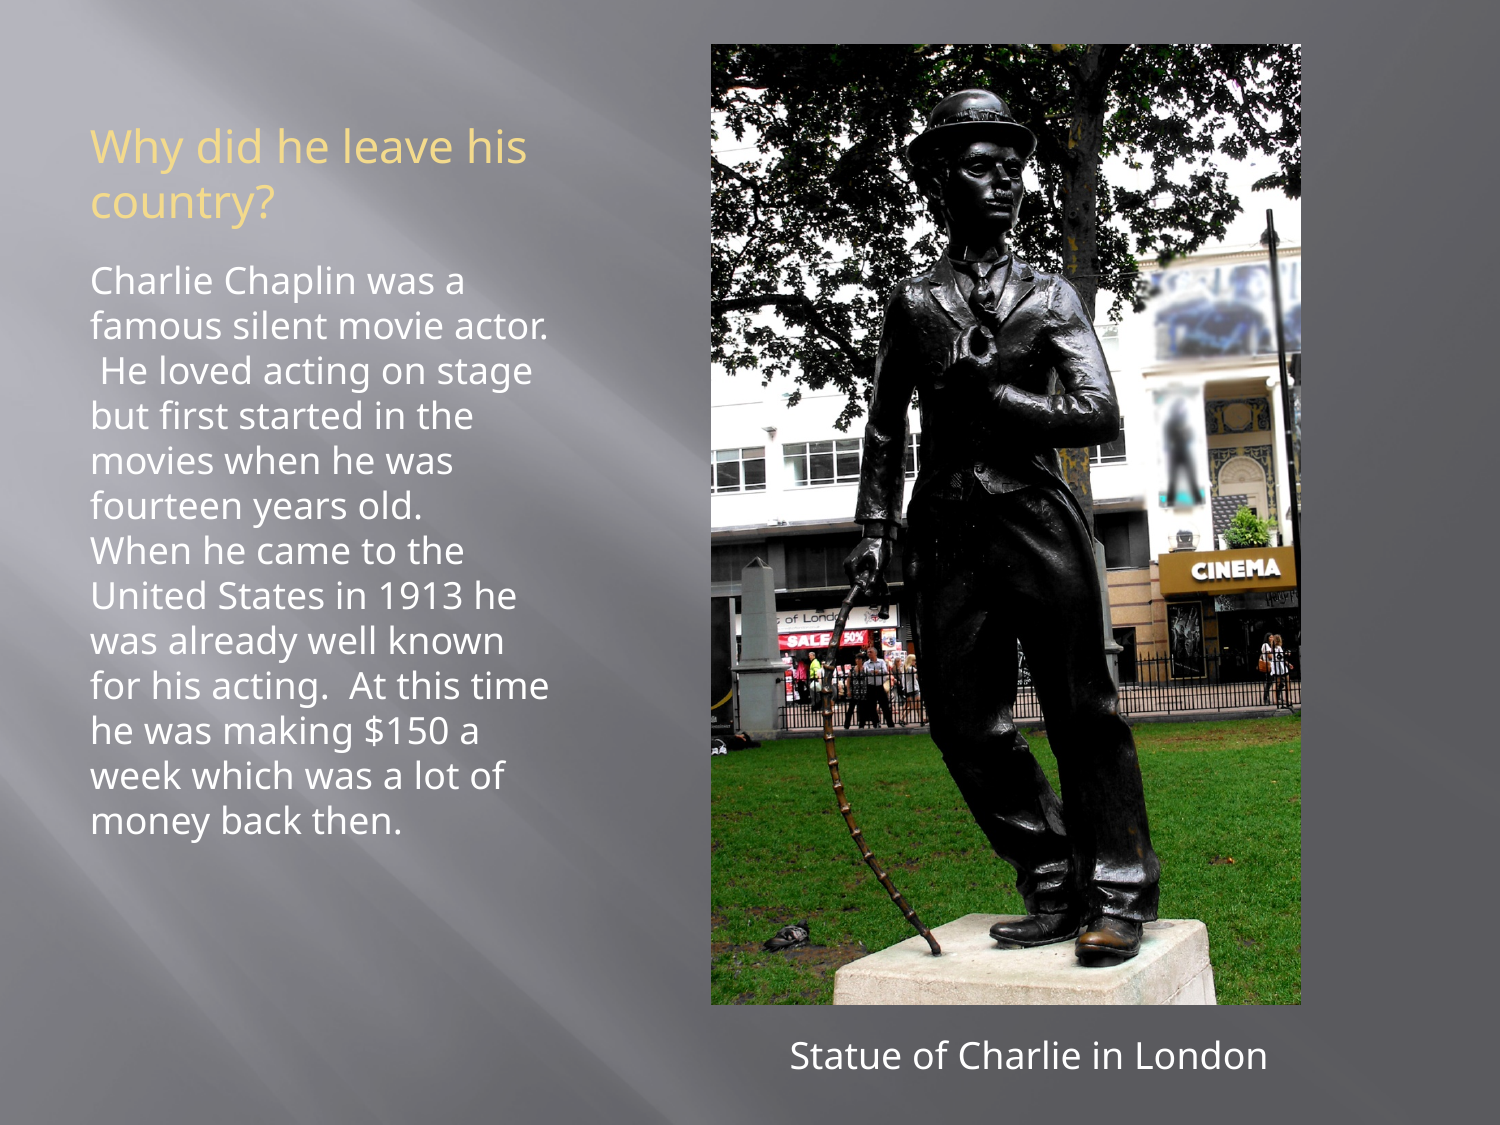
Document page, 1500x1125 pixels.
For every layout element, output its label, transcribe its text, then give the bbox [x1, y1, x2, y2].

list Charlie Chaplin was a famous silent movie actor. He loved acting on stage but first started in the movies when he was fourteen years old. When he came to the United States in 1913 he was already well known for his acting. At this time he was making $150 a week which was a lot of money back then. [75, 249, 569, 1005]
text_box Statue of Charlie in London [774, 1024, 1375, 1085]
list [711, 44, 1301, 1006]
title Why did he leave his country? [75, 44, 569, 236]
